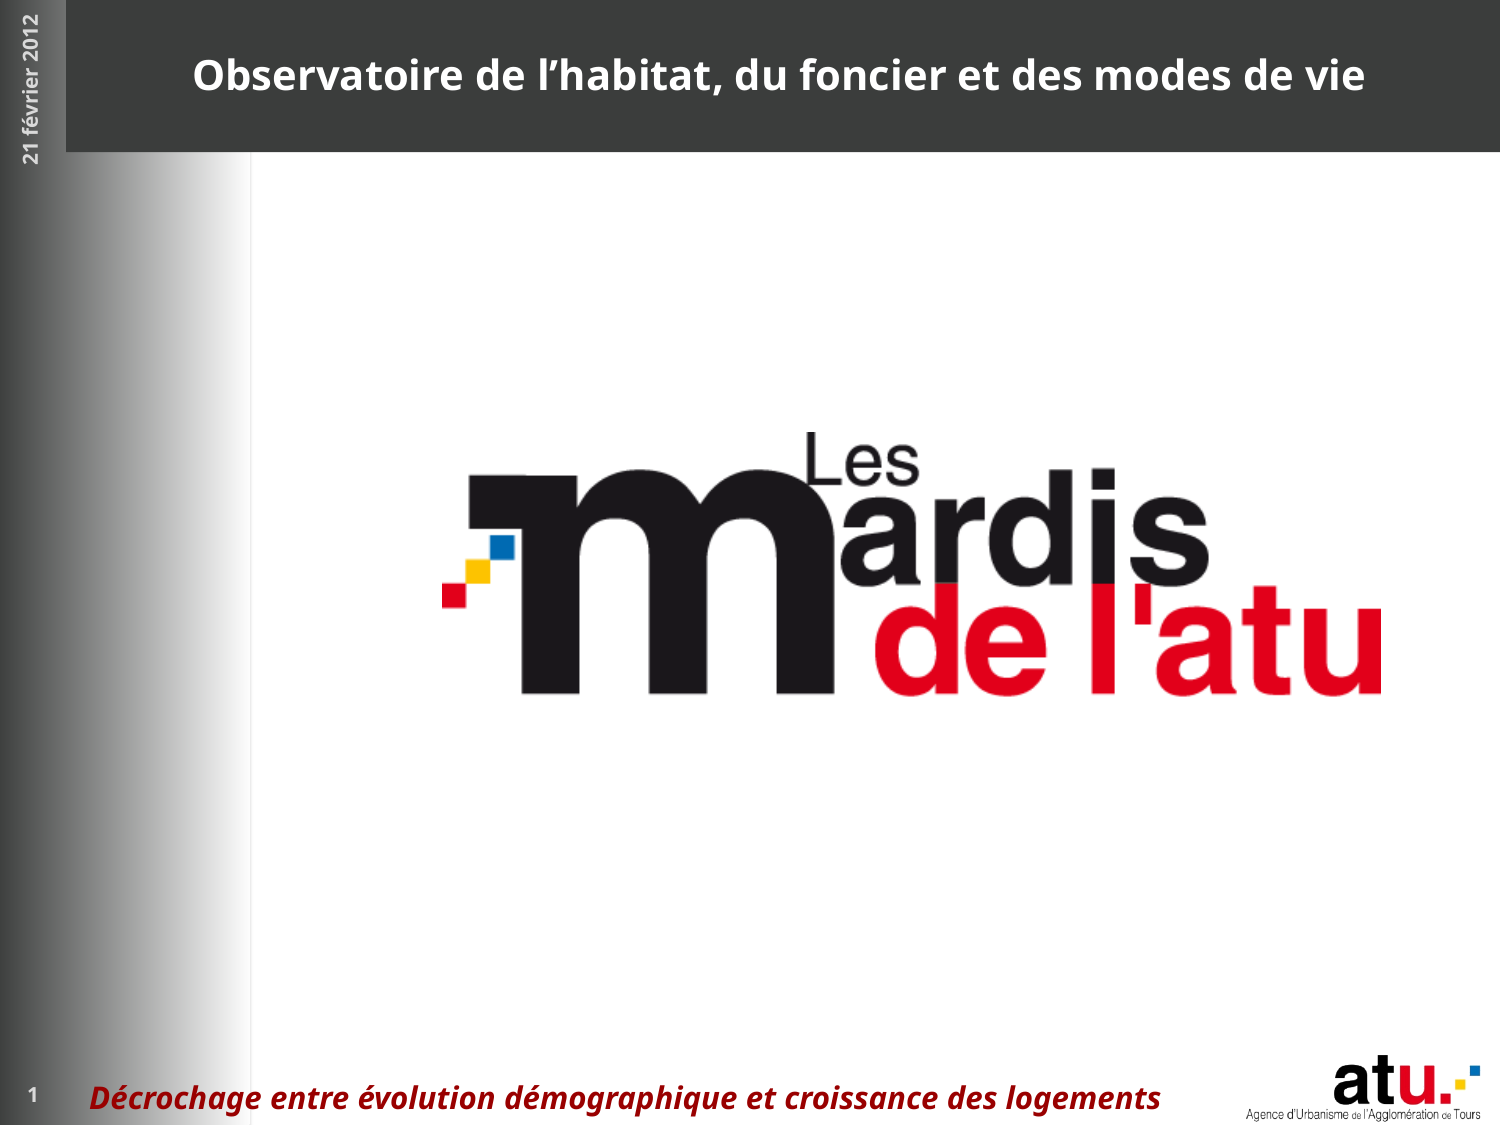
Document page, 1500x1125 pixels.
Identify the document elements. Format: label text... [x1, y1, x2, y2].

slide_number 21 février 2012 [14, 0, 45, 500]
footer Observatoire de l’habitat, du foncier et des modes de vie [100, 7, 1459, 140]
picture [1246, 1042, 1500, 1124]
text_box Décrochage entre évolution démographique et croissance des logements [64, 1070, 1187, 1125]
slide_number 1 [0, 1065, 67, 1125]
picture [442, 431, 1381, 701]
